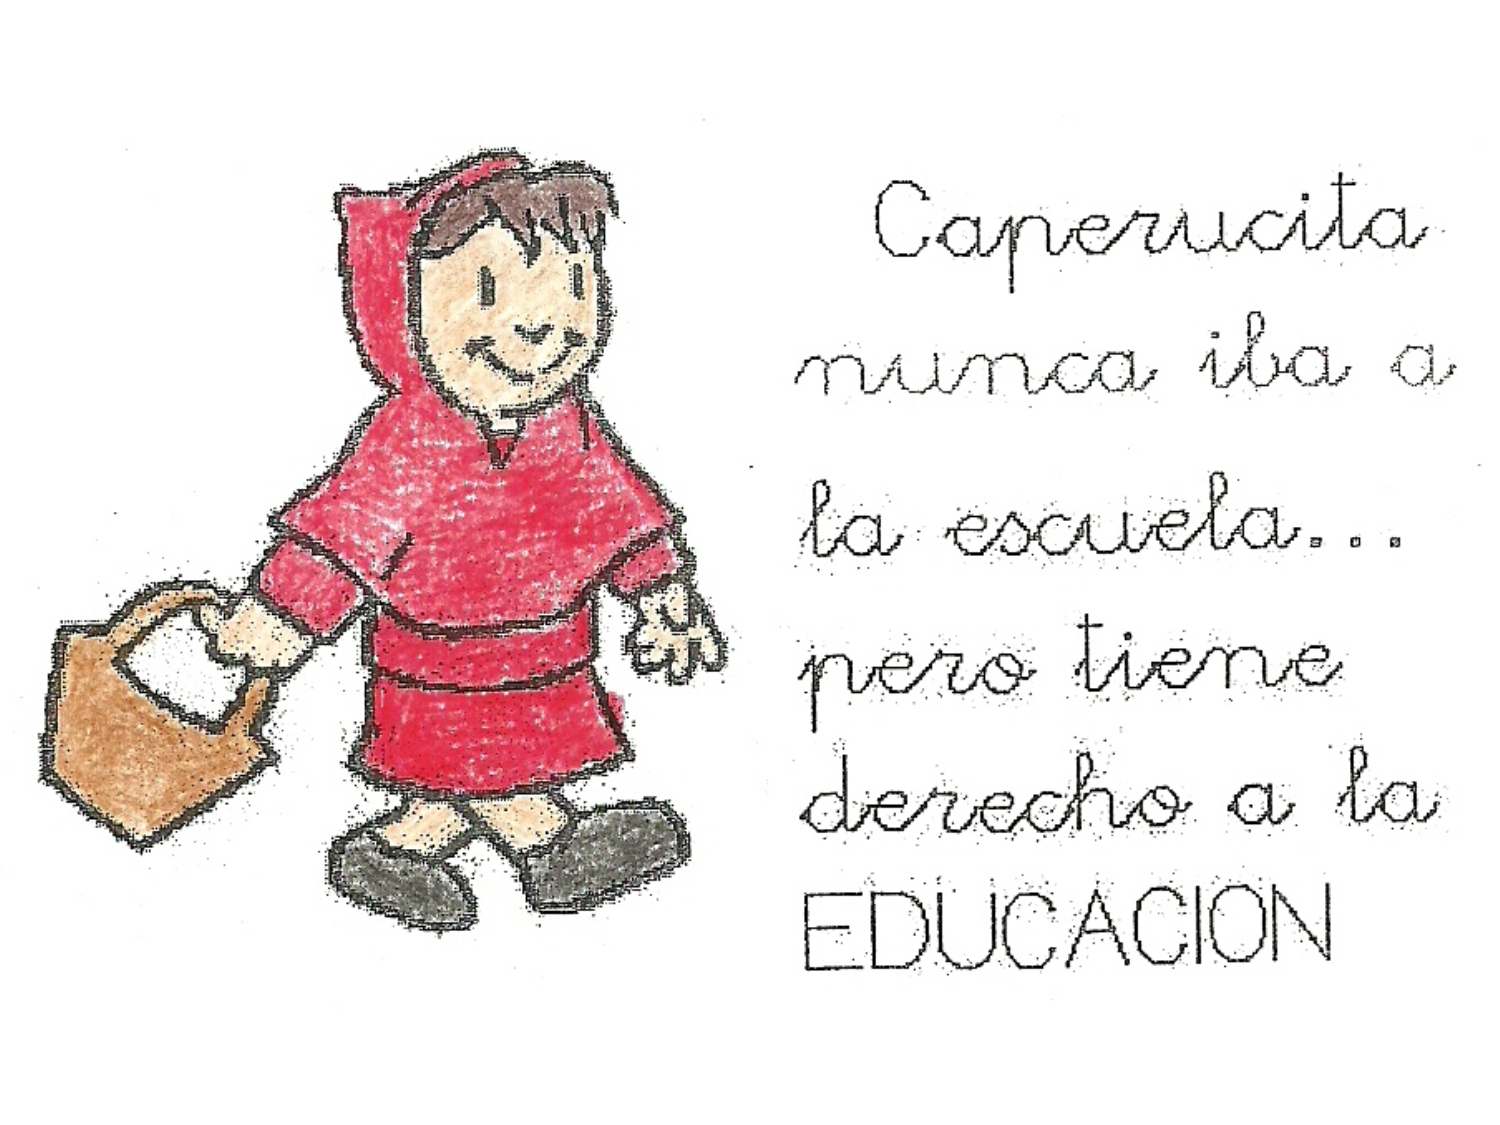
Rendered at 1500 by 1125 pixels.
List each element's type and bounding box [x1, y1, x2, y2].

picture [0, 110, 1500, 1014]
